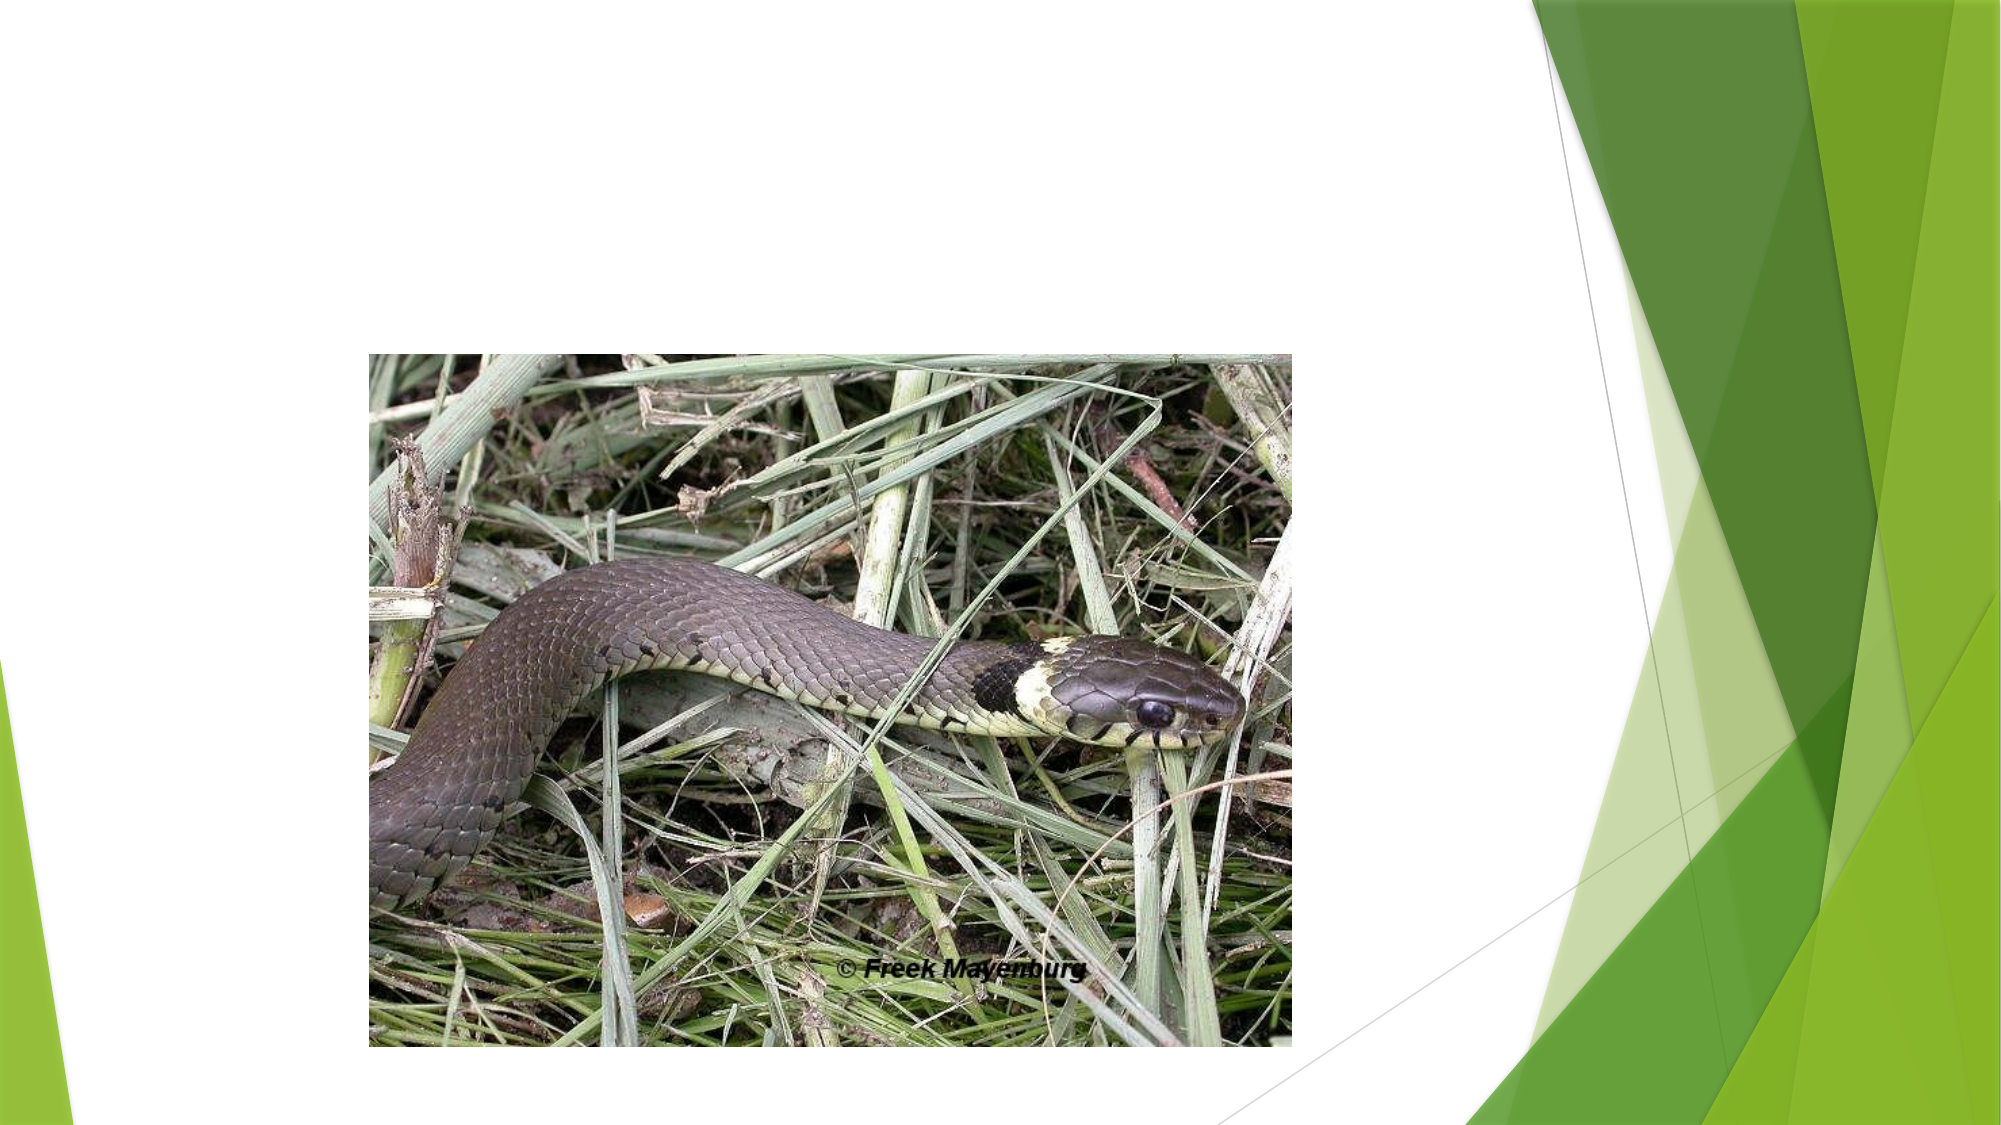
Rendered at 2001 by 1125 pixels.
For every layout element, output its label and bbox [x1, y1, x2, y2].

picture [369, 353, 1292, 1047]
